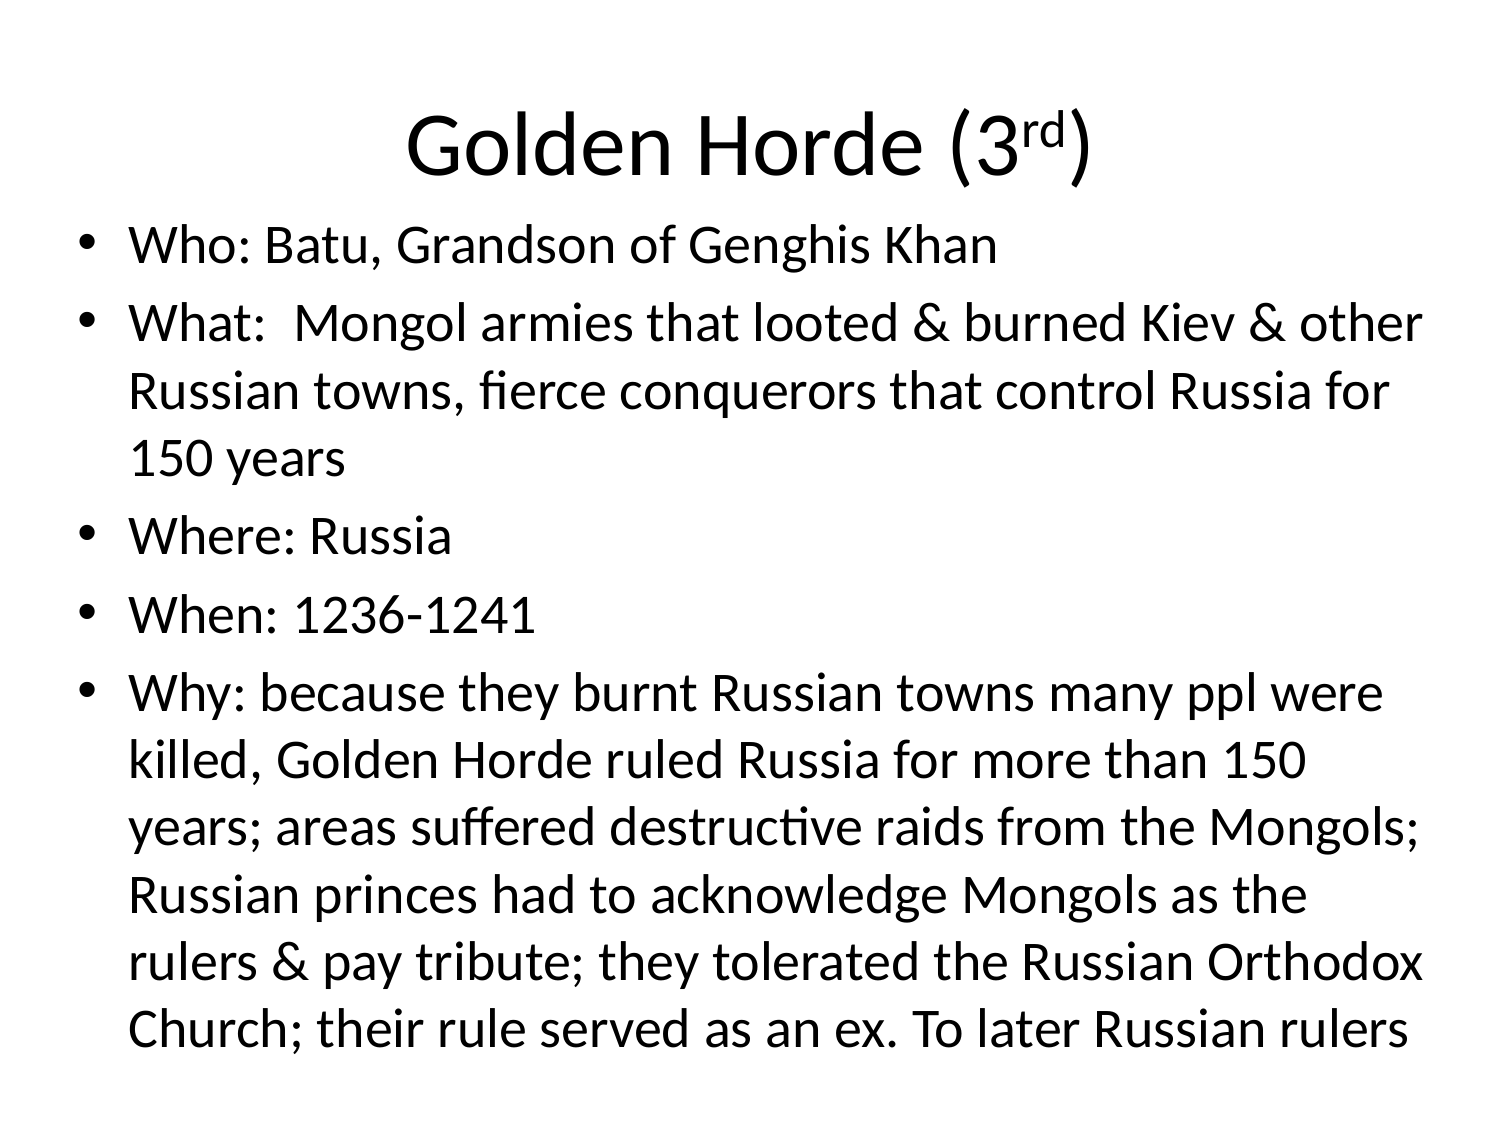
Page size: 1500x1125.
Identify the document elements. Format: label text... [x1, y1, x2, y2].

title Golden Horde (3rd) [75, 45, 1425, 200]
list Who: Batu, Grandson of Genghis Khan What: Mongol armies that looted & burned Kiev & other Russian towns, fierce conquerors that control Russia for 150 years Where: Russia When: 1236-1241 Why: because they burnt Russian towns many ppl were killed, Golden Horde ruled Russia for more than 150 years; areas suffered destructive raids from the Mongols; Russian princes had to acknowledge Mongols as the rulers & pay tribute; they tolerated the Russian Orthodox Church; their rule served as an ex. To later Russian rulers [62, 200, 1450, 1100]
